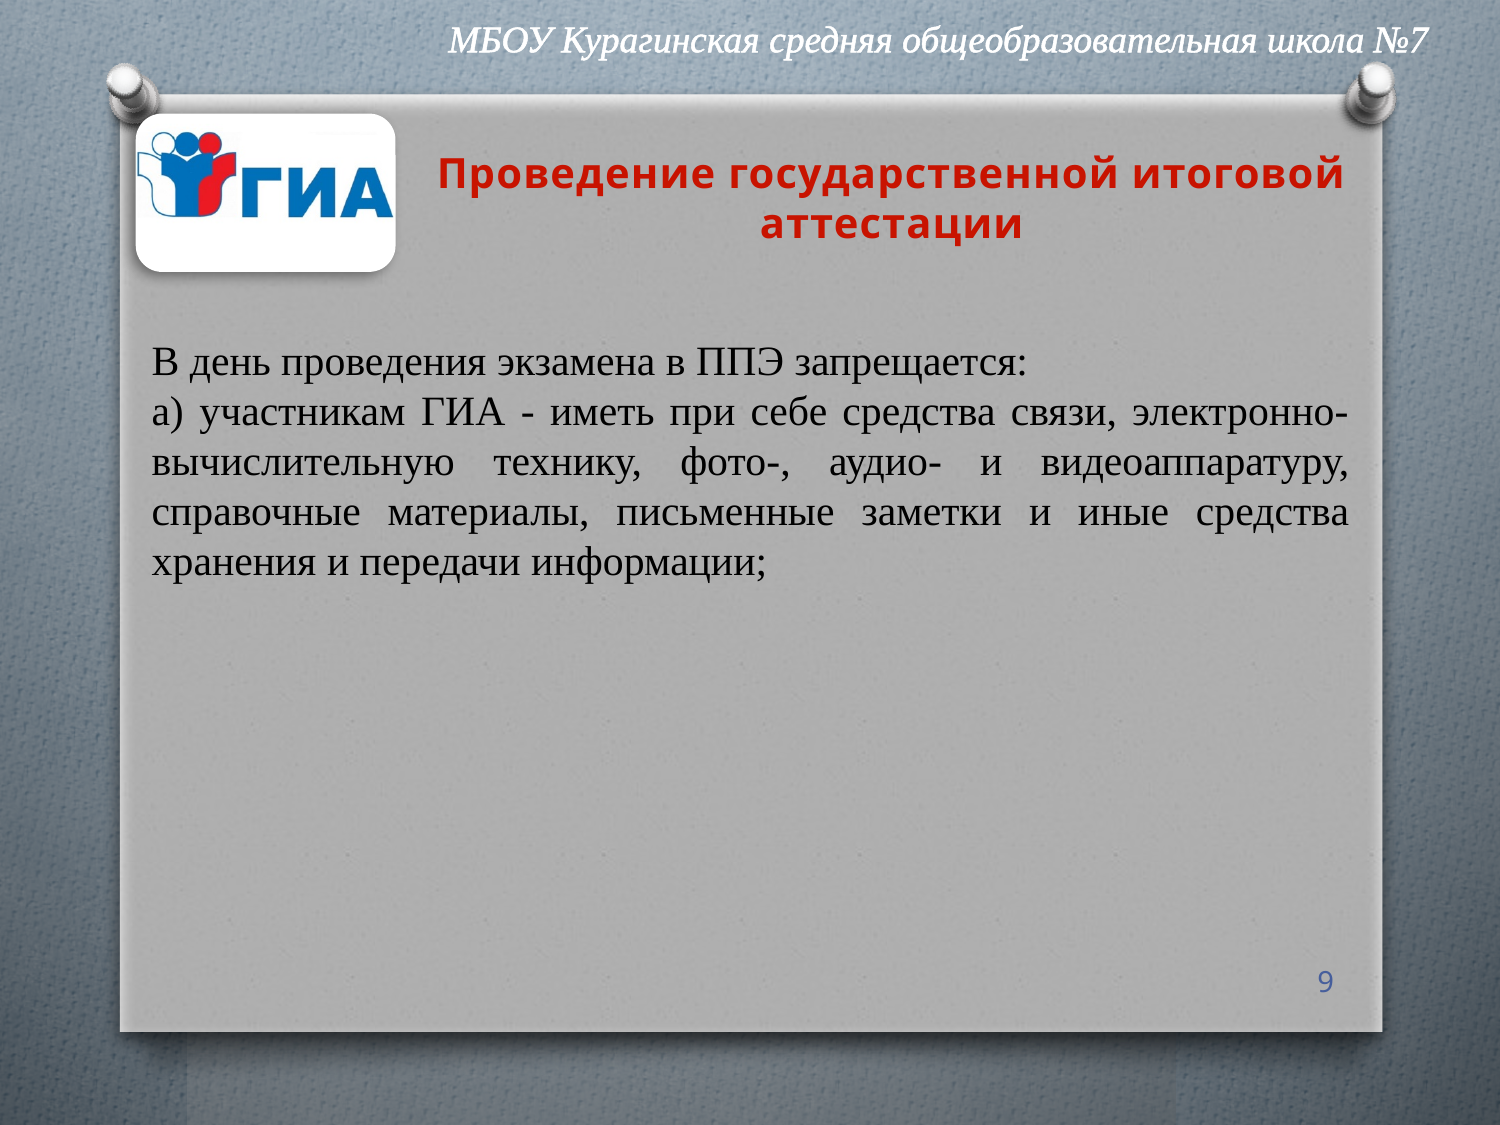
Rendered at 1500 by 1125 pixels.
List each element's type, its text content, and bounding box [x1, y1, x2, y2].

text_box В день проведения экзамена в ППЭ запрещается: а) участникам ГИА - иметь при себе средства связи, электронно-вычислительную технику, фото-, аудио- и видеоаппаратуру, справочные материалы, письменные заметки и иные средства хранения и передачи информации; [136, 326, 1365, 642]
picture [75, 29, 396, 273]
text_box МБОУ Курагинская средняя общеобразовательная школа №7 [382, 7, 1495, 68]
slide_number 9 [1258, 952, 1350, 1013]
picture [1317, 68, 1439, 151]
text_box Проведение государственной итоговой аттестации [419, 139, 1365, 255]
